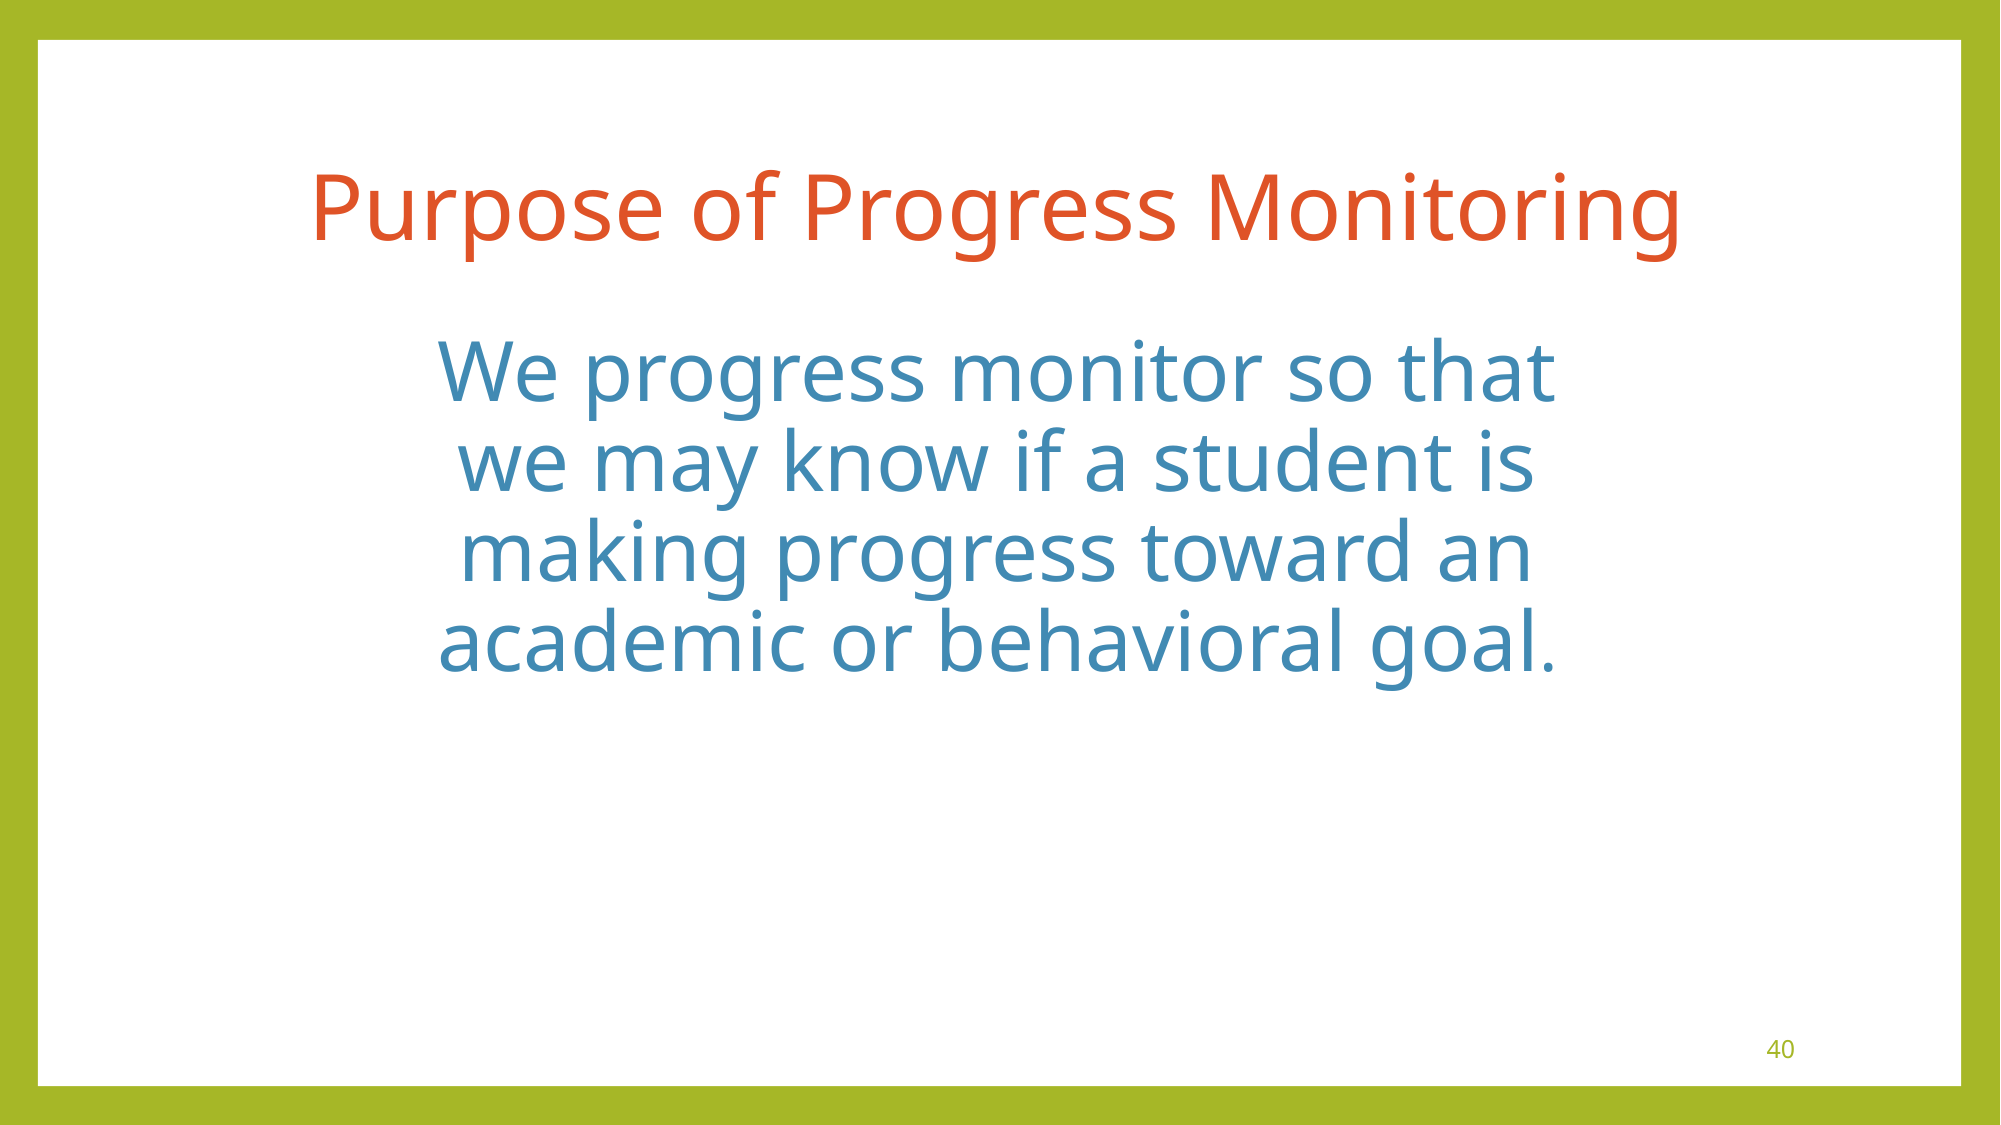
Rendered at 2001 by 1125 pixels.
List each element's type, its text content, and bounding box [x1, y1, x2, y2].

title Purpose of Progress Monitoring [187, 99, 1808, 323]
list We progress monitor so that we may know if a student is making progress toward an academic or behavioral goal. [414, 322, 1581, 1035]
slide_number 40 [1530, 1020, 1811, 1081]
